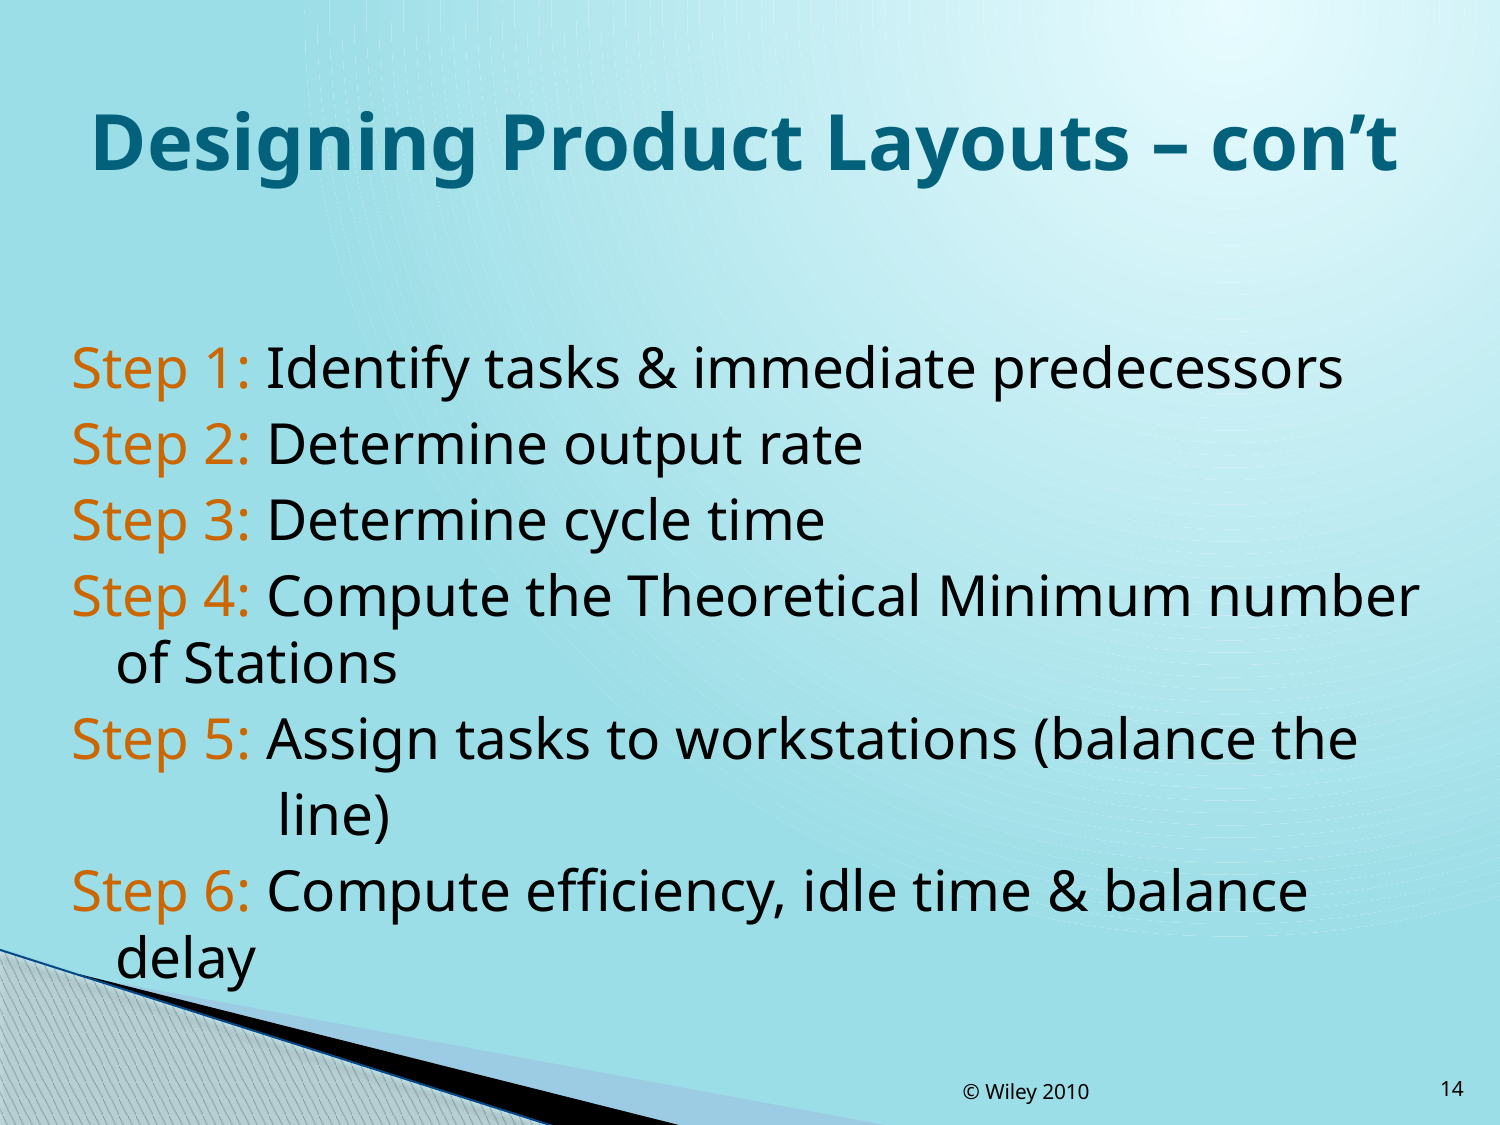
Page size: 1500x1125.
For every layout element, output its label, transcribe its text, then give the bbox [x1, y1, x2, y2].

slide_number 14 [1418, 1051, 1479, 1112]
list Step 1: Identify tasks & immediate predecessors Step 2: Determine output rate Step 3: Determine cycle time Step 4: Compute the Theoretical Minimum number of Stations Step 5: Assign tasks to workstations (balance the line) Step 6: Compute efficiency, idle time & balance delay [37, 324, 1469, 1000]
footer © Wiley 2010 [718, 1051, 1105, 1112]
title Designing Product Layouts – con’t [75, 45, 1425, 233]
